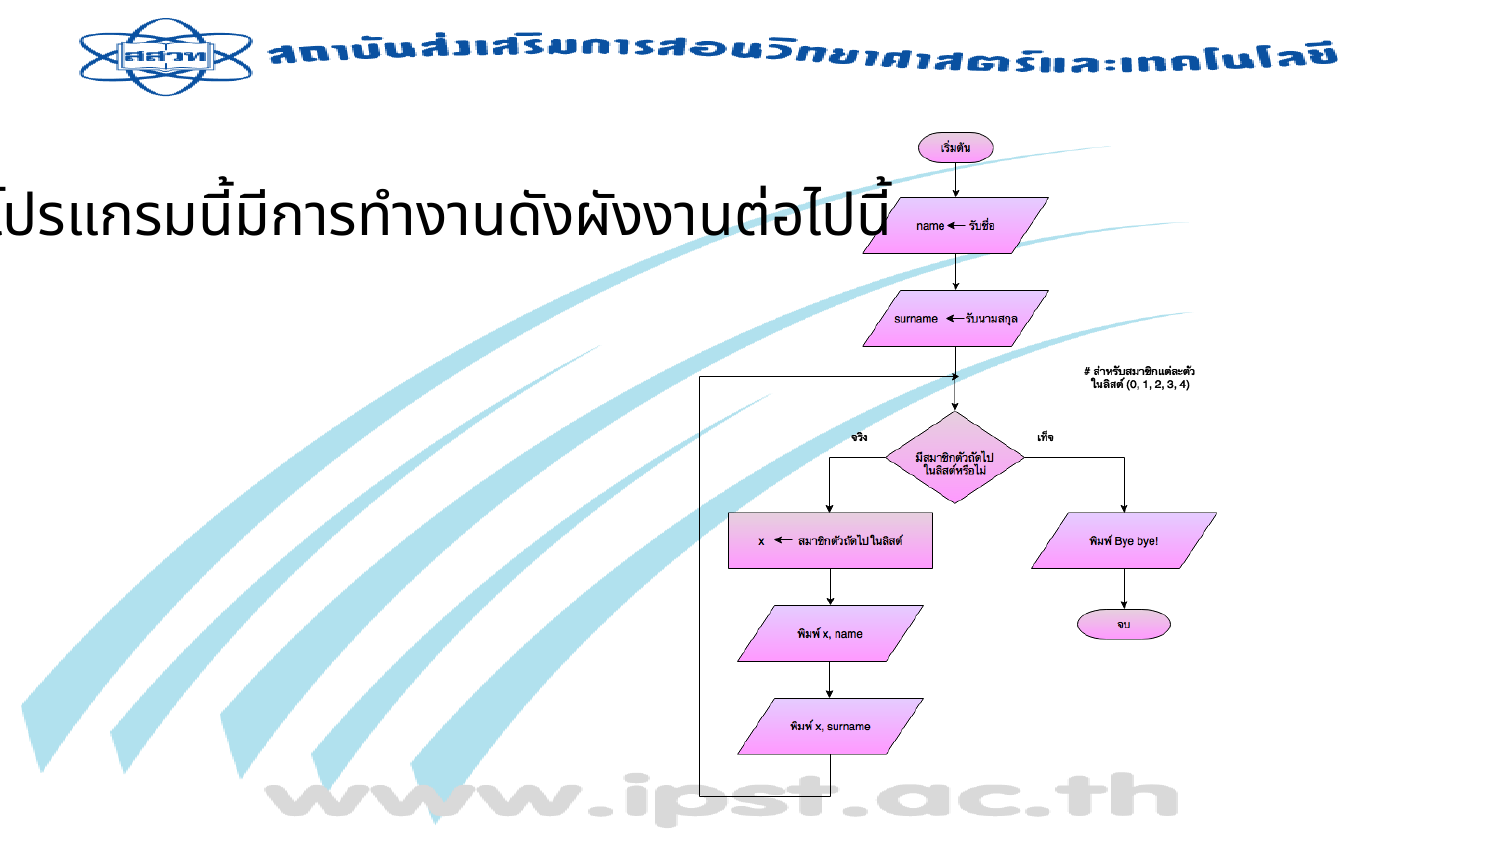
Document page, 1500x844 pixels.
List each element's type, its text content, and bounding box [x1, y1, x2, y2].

text_box โปรแกรมนี้มีการทำงานดังผังงานต่อไปนี้ [0, 170, 687, 255]
picture [0, 0, 1500, 844]
